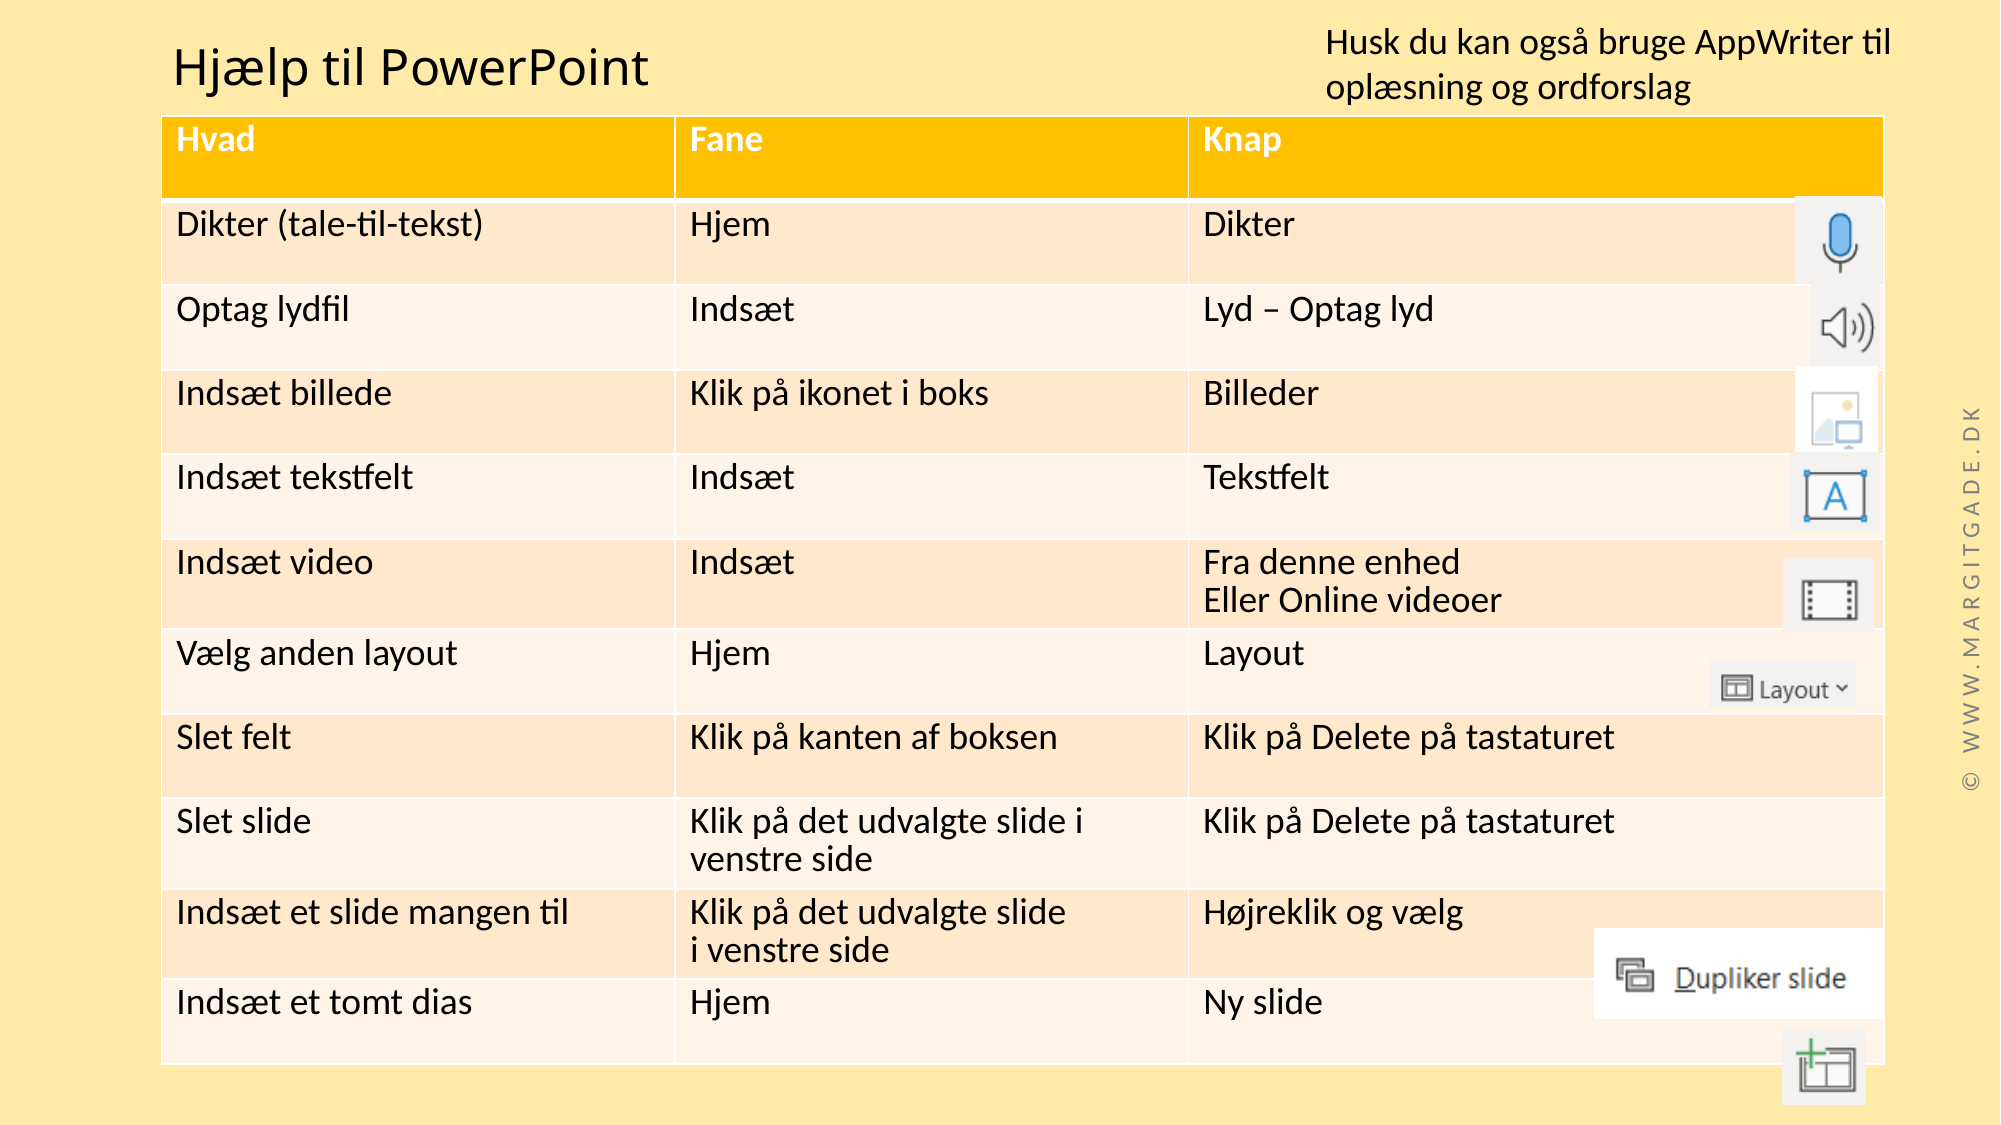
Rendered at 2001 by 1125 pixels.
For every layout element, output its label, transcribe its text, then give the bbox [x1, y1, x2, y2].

table_cell Klik på Delete på tastaturet [1189, 715, 1883, 797]
picture [1782, 1029, 1866, 1105]
table_cell Tekstfelt [1189, 455, 1883, 538]
picture [1790, 196, 1882, 531]
table_cell Højreklik og vælg [1189, 890, 1883, 978]
table_cell Vælg anden layout [162, 630, 674, 713]
table_cell Fra denne enhed Eller Online videoer [1189, 540, 1883, 628]
table_header Fane [676, 117, 1188, 198]
table_cell Slet slide [162, 799, 674, 888]
table_cell Indsæt billede [162, 371, 674, 453]
table_header Knap [1189, 117, 1883, 198]
table_cell Dikter [1189, 203, 1810, 284]
table_cell Lyd – Optag lyd [1189, 286, 1810, 369]
table_cell Indsæt et tomt dias [162, 980, 674, 1063]
table_cell Billeder [1189, 371, 1795, 453]
table_cell Dikter (tale-til-tekst) [162, 203, 674, 284]
table_cell Indsæt et slide mangen til [162, 890, 674, 978]
text_box Husk du kan også bruge AppWriter til oplæsning og ordforslag [1310, 9, 1983, 115]
picture [1783, 557, 1874, 632]
table_cell Hjem [676, 630, 1188, 713]
text_box © www.margitgade.dk [1946, 244, 1992, 808]
table_cell Optag lydfil [162, 286, 674, 369]
table_cell Layout [1189, 630, 1883, 713]
table_header Hvad [162, 117, 674, 198]
table_cell Indsæt video [162, 540, 674, 628]
title Hjælp til PowerPoint [157, 4, 1883, 135]
table_cell Slet felt [162, 715, 674, 797]
table_cell Klik på det udvalgte slide i venstre side [676, 799, 1188, 888]
table_cell Klik på kanten af boksen [676, 715, 1188, 797]
table_cell Billeder [1878, 371, 1883, 453]
table_cell Klik på ikonet i boks [676, 371, 1188, 453]
table_cell Indsæt [676, 540, 1188, 628]
table_cell Indsæt [676, 455, 1188, 538]
table_cell Klik på det udvalgte slide i venstre side [676, 890, 1188, 978]
table_cell Indsæt tekstfelt [162, 455, 674, 538]
table_cell Klik på Delete på tastaturet [1189, 799, 1883, 888]
table_cell Hjem [676, 980, 1188, 1063]
table_cell Hjem [676, 203, 1188, 284]
picture [1594, 928, 1883, 1019]
table_cell Ny slide [1189, 980, 1883, 1063]
table_cell Indsæt [676, 286, 1188, 369]
picture [1709, 659, 1856, 708]
